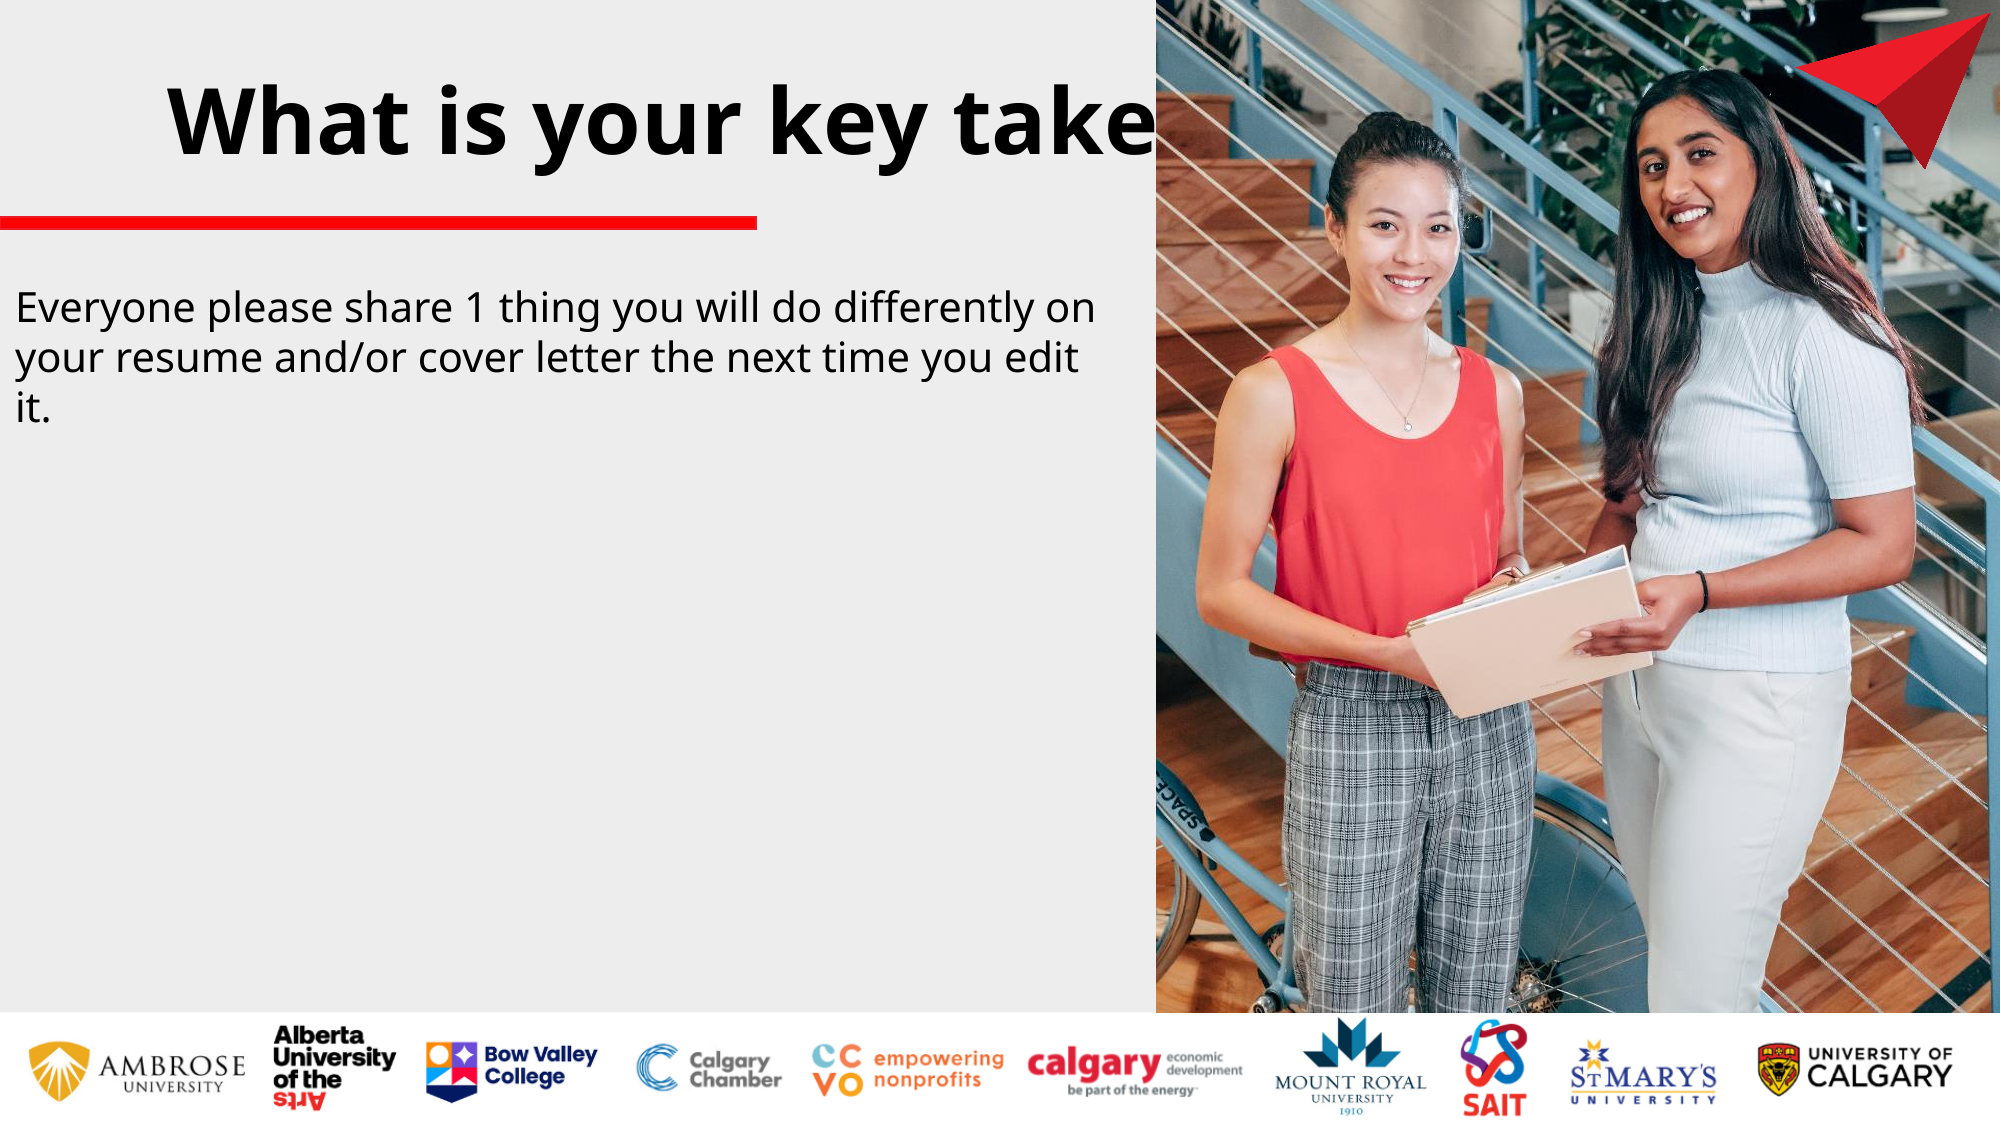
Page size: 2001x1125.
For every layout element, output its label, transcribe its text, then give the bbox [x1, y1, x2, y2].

text_box What is your key takeaway? [152, 55, 1156, 180]
picture [0, 0, 2001, 1125]
text_box [0, 216, 757, 223]
text_box Everyone please share 1 thing you will do differently on your resume and/or cover letter the next time you edit it. [0, 223, 1125, 589]
